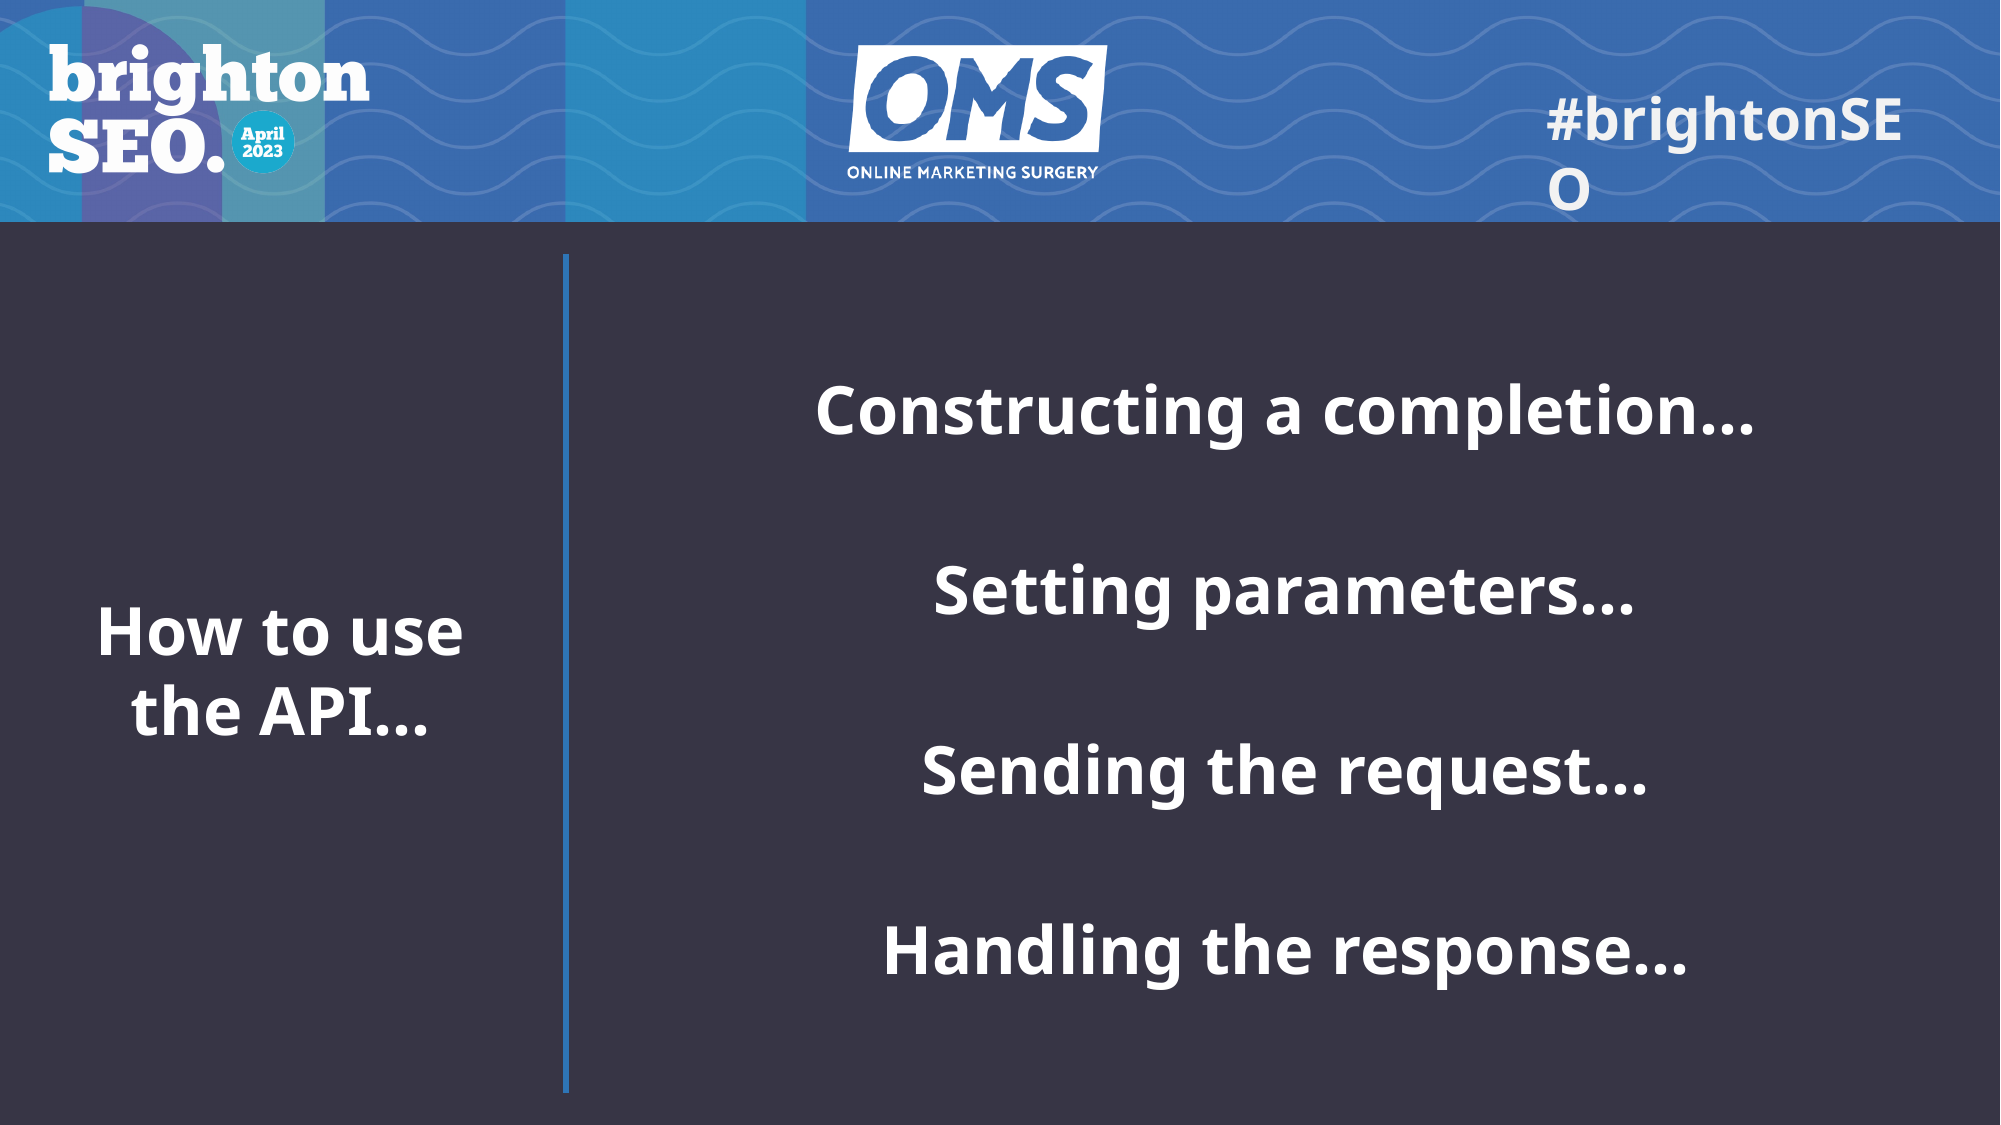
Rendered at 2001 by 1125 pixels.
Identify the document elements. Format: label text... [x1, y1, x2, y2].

text_box Constructing a completion… [603, 338, 1968, 477]
text_box Setting parameters… [603, 518, 1968, 657]
text_box Sending the request… [603, 699, 1968, 837]
text_box How to use the API… [32, 253, 529, 1084]
picture [0, 0, 2000, 222]
text_box Handling the response… [603, 879, 1968, 1017]
text_box #brightonSEO [1531, 222, 1952, 230]
